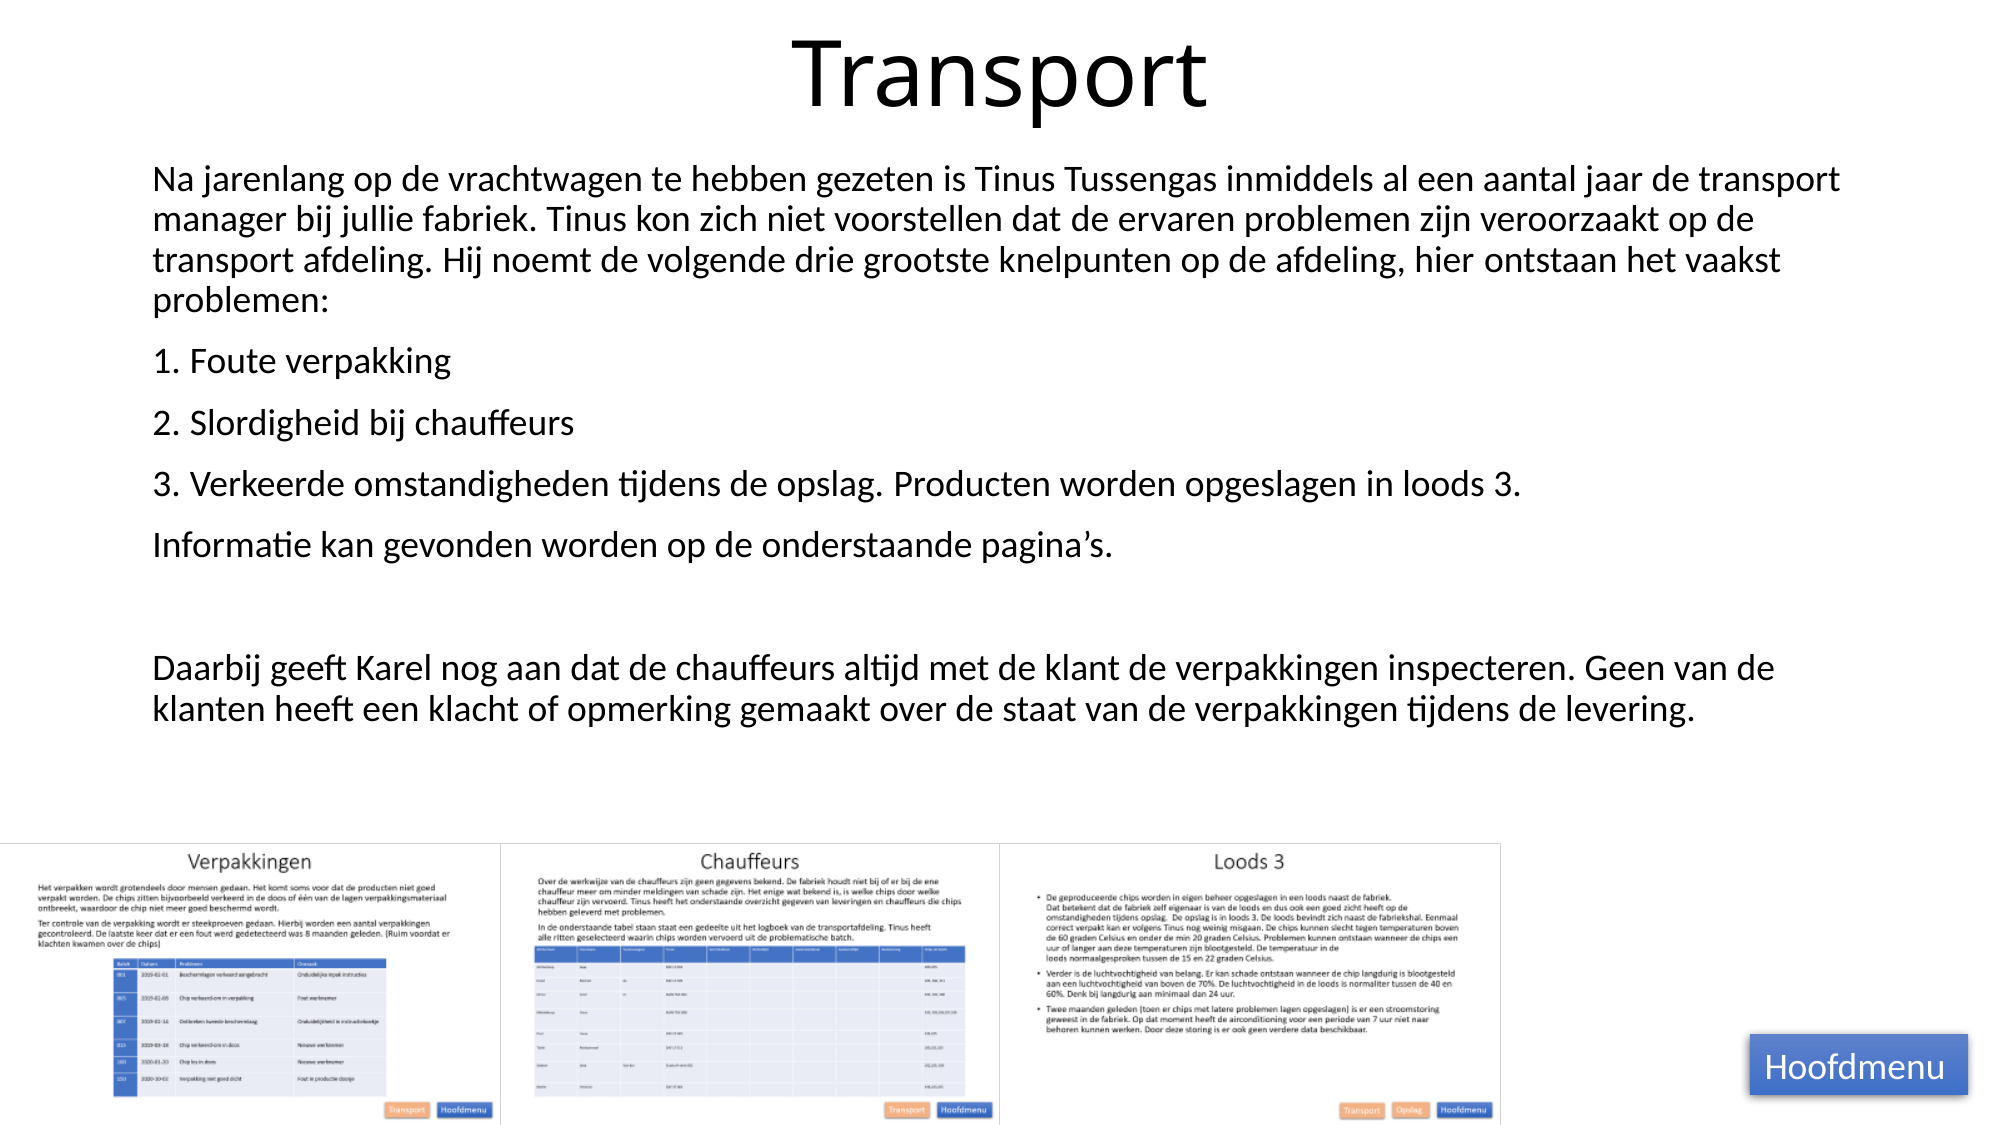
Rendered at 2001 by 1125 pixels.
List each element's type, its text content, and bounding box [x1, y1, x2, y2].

picture [0, 844, 500, 1125]
picture [501, 844, 999, 1125]
list Na jarenlang op de vrachtwagen te hebben gezeten is Tinus Tussengas inmiddels al een aantal jaar de transport manager bij jullie fabriek. Tinus kon zich niet voorstellen dat de ervaren problemen zijn veroorzaakt op de transport afdeling. Hij noemt de volgende drie grootste knelpunten op de afdeling, hier ontstaan het vaakst problemen: Foute verpakking Slordigheid bij chauffeurs Verkeerde omstandigheden tijdens de opslag. Producten worden opgeslagen in loods 3. Informatie kan gevonden worden op de onderstaande pagina’s. Daarbij geeft Karel nog aan dat de chauffeurs altijd met de klant de verpakkingen inspecteren. Geen van de klanten heeft een klacht of opmerking gemaakt over de staat van de verpakkingen tijdens de levering. [137, 152, 1863, 844]
picture [1000, 844, 1500, 1125]
title Transport [137, 3, 1863, 152]
text_box Hoofdmenu [1749, 1034, 1969, 1095]
